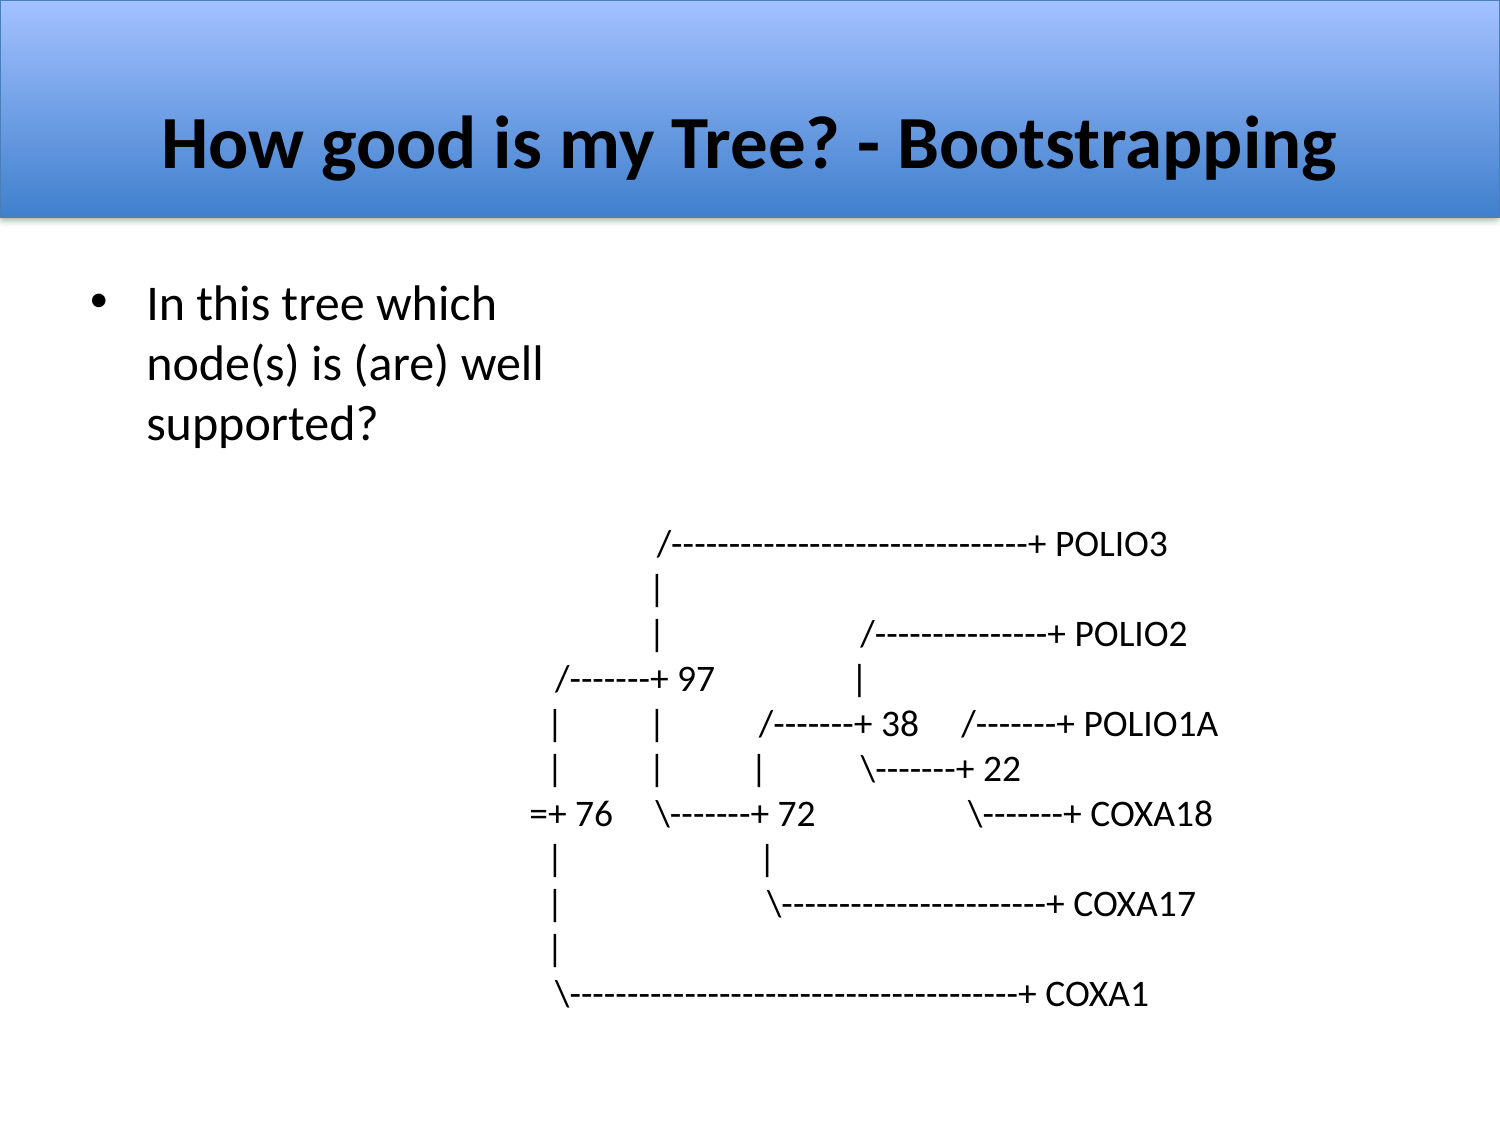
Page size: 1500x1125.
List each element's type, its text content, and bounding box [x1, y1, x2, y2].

text_box /-------------------------------+ POLIO3 | | /---------------+ POLIO2 /-------+ 97 | | | /-------+ 38 /-------+ POLIO1A | | | \-------+ 22 =+ 76 \-------+ 72 \-------+ COXA18 | | | \-----------------------+ COXA17 | \---------------------------------------+ COXA1 [514, 511, 1265, 1021]
title How good is my Tree? - Bootstrapping [75, 45, 1425, 233]
list In this tree which node(s) is (are) well supported? [75, 262, 668, 535]
